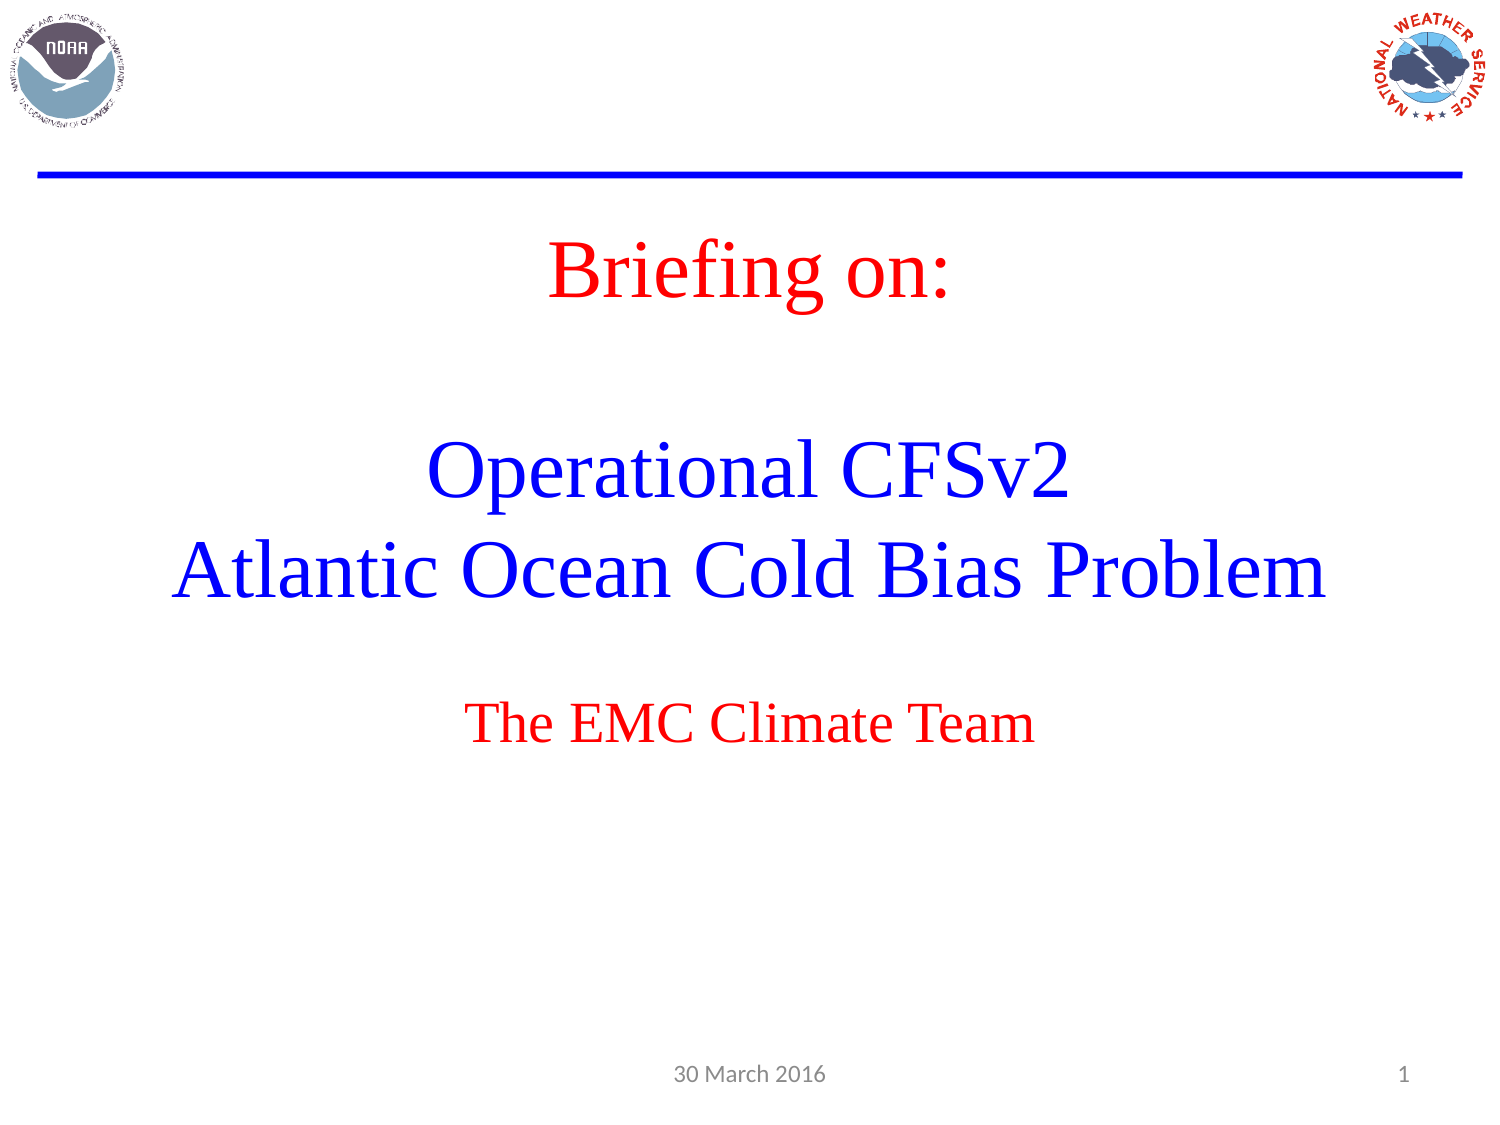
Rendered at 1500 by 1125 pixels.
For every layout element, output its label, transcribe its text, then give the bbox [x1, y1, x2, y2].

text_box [8, 12, 126, 129]
text_box Briefing on: Operational CFSv2 Atlantic Ocean Cold Bias Problem The EMC Climate Team [37, 174, 1463, 863]
slide_number 1 [1074, 1042, 1425, 1103]
footer 30 March 2016 [512, 1042, 988, 1103]
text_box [1371, 12, 1488, 123]
